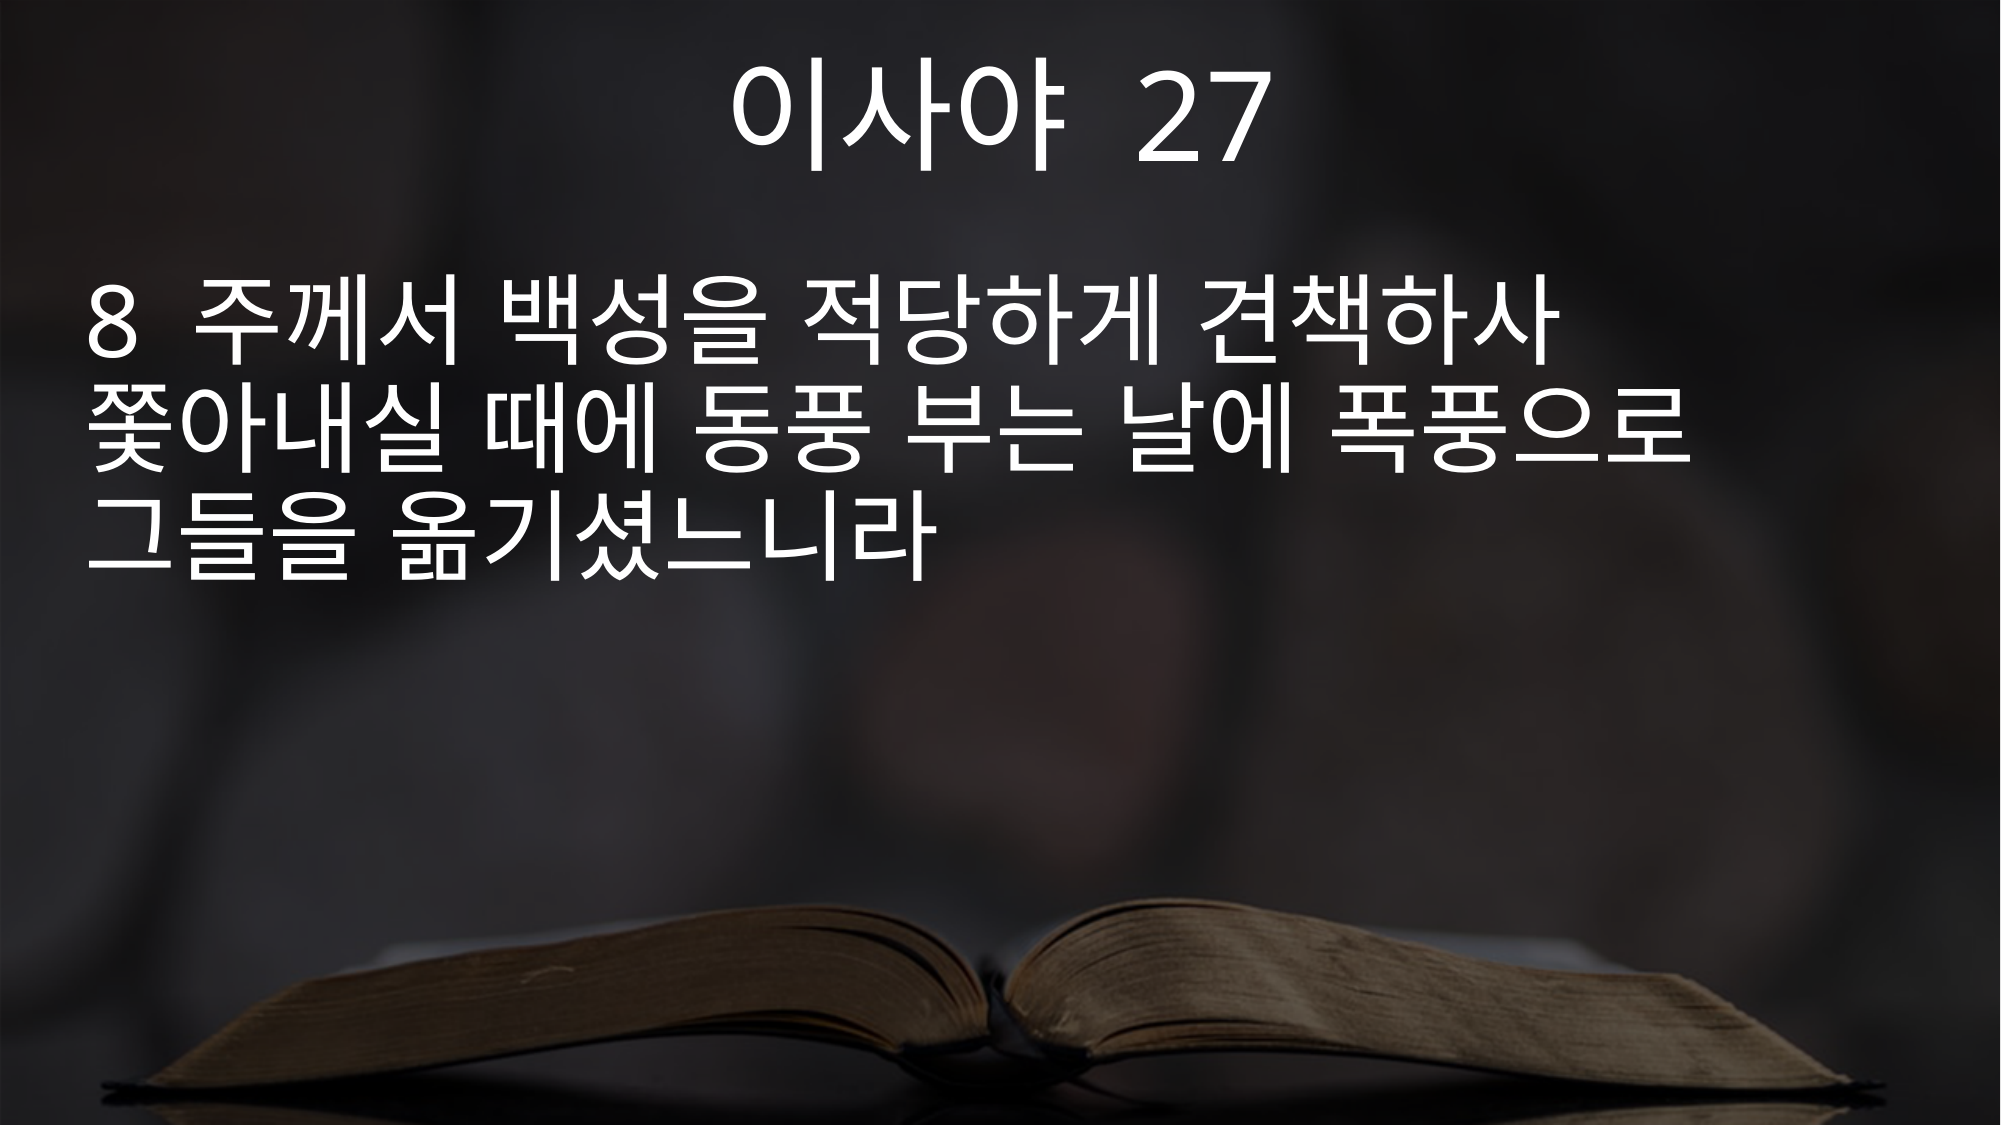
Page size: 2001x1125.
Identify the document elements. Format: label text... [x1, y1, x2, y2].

list 8 주께서 백성을 적당하게 견책하사 쫓아내실 때에 동풍 부는 날에 폭풍으로 그들을 옮기셨느니라 [69, 263, 1953, 423]
picture [0, 0, 2001, 1125]
footer 이사야 27 [0, 32, 2000, 192]
